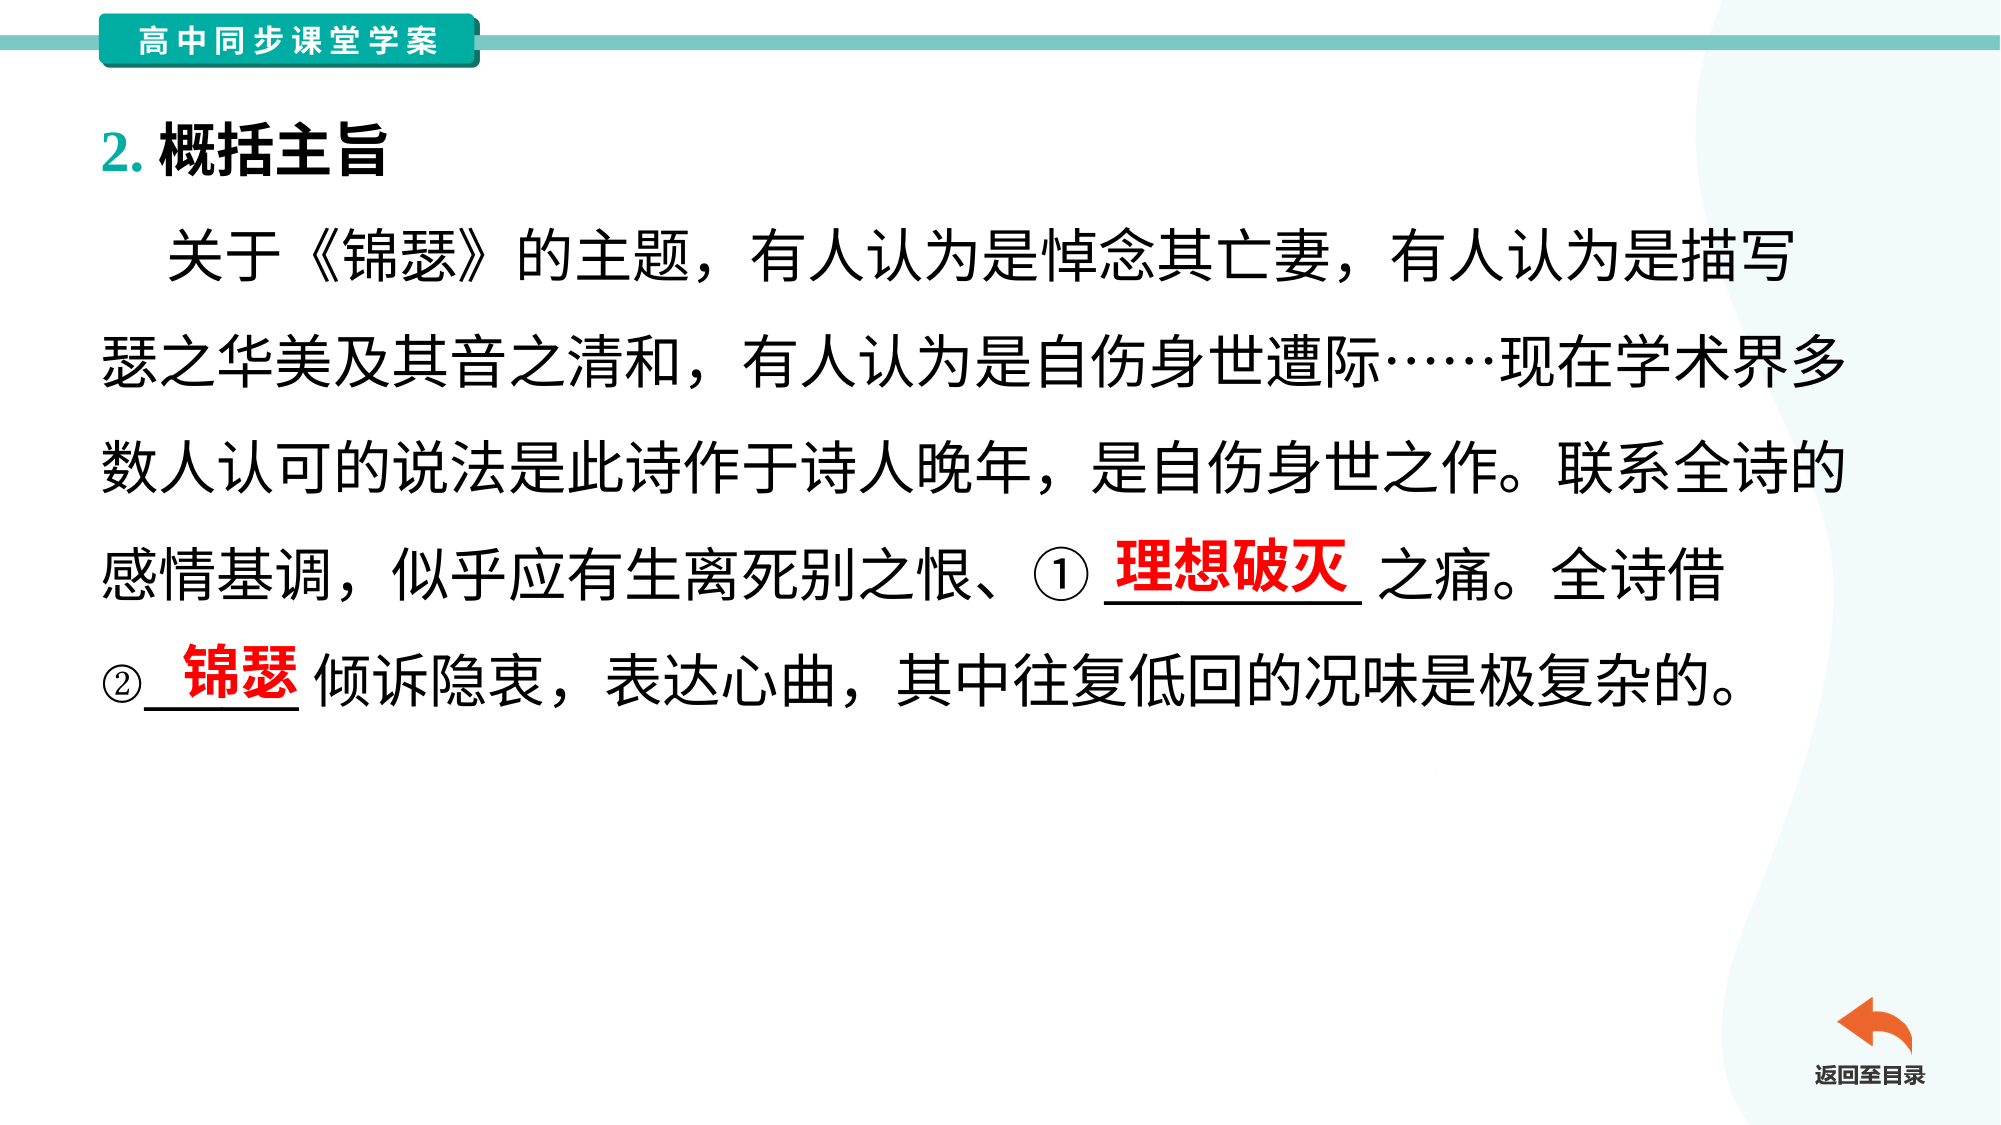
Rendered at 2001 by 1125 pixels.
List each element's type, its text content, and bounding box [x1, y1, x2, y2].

text_box 锦瑟 [160, 603, 321, 706]
picture [0, 0, 2000, 1125]
text_box 2.概括主旨 关于《锦瑟》的主题，有人认为是悼念其亡妻，有人认为是描写 瑟之华美及其音之清和，有人认为是自伤身世遭际……现在学术界多 数人认可的说法是此诗作于诗人晚年，是自伤身世之作。联系全诗的 感情基调，似乎应有生离死别之恨、①__________之痛。全诗借 ②______倾诉隐衷，表达心曲，其中往复低回的况味是极复杂的。 [100, 76, 1899, 715]
text_box 理想破灭 [1093, 496, 1371, 599]
